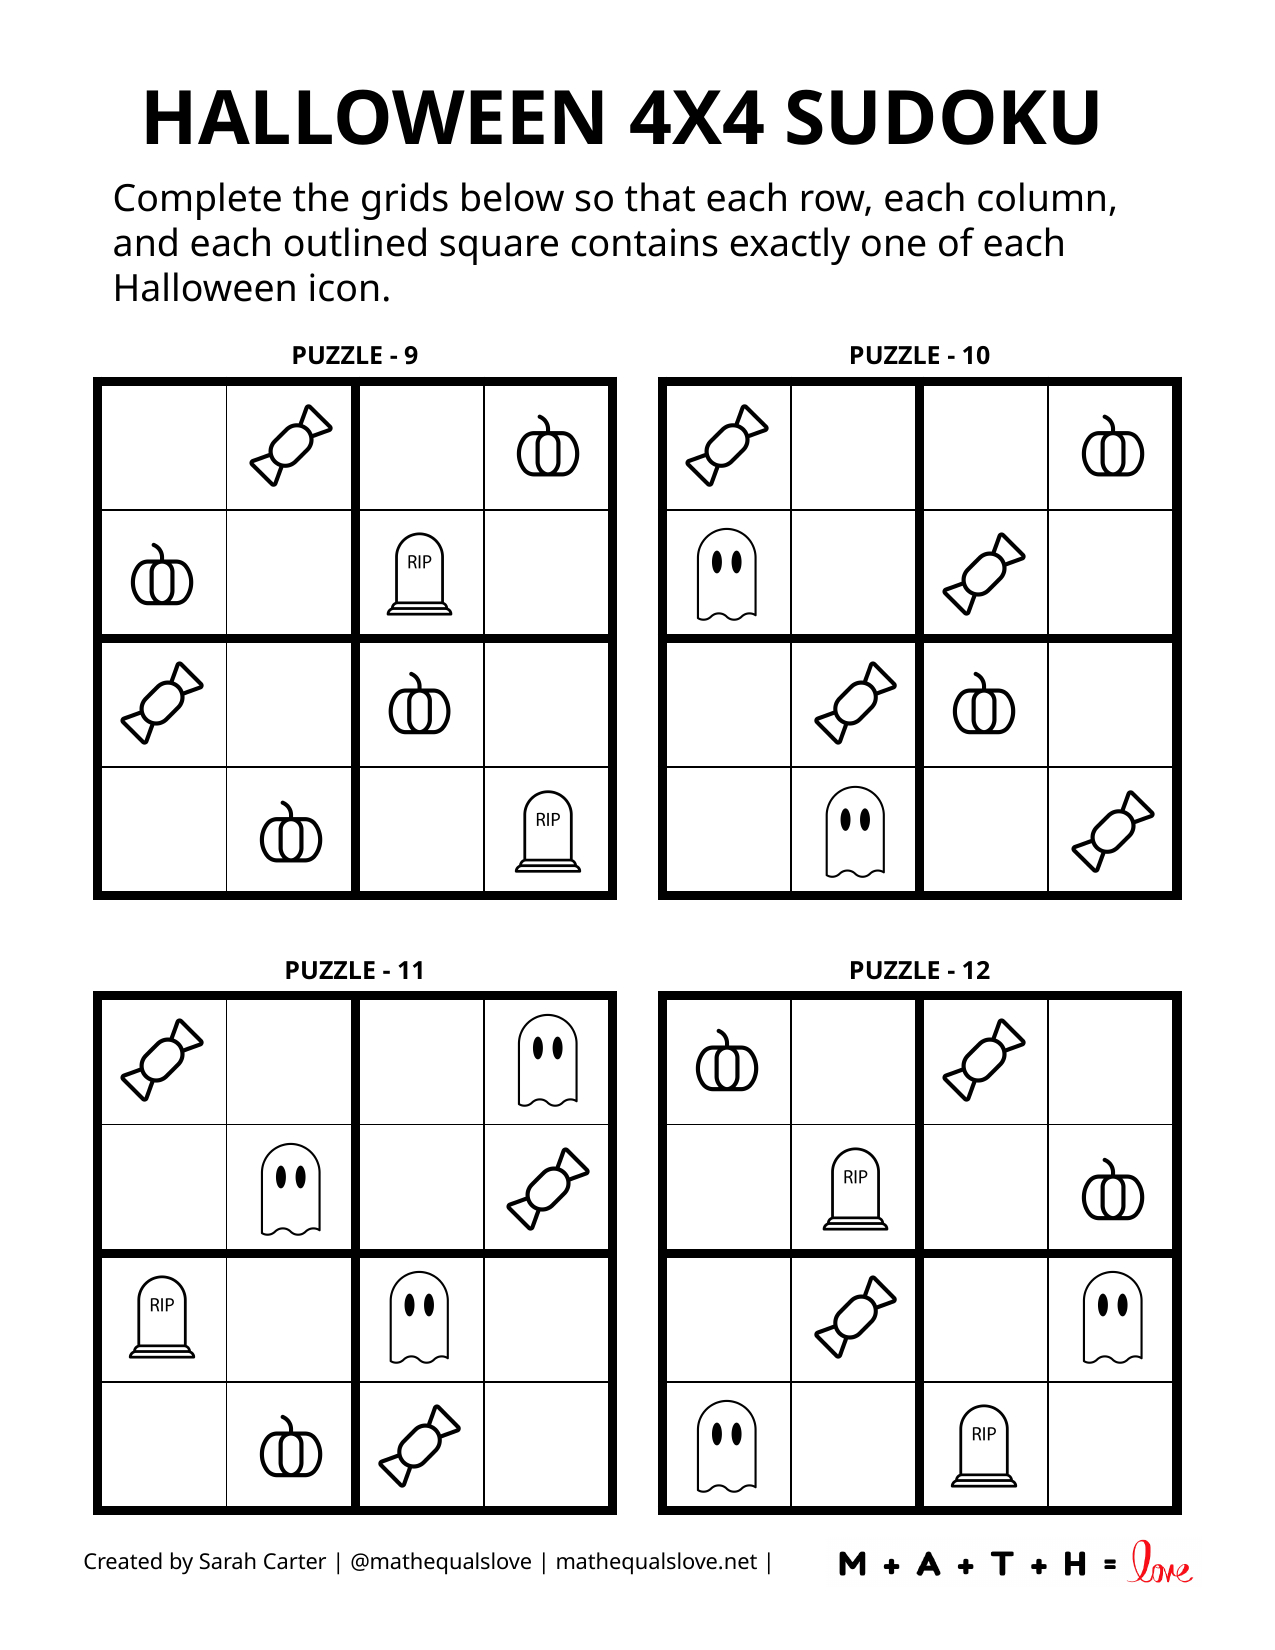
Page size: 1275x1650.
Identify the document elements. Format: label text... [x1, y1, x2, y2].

table_header [360, 1000, 483, 1124]
table_cell [667, 643, 790, 766]
picture [110, 522, 215, 627]
picture [238, 779, 343, 884]
table_cell [792, 1125, 915, 1249]
picture [932, 1394, 1037, 1499]
table_cell [667, 1125, 790, 1249]
picture [110, 1265, 215, 1370]
table_cell [360, 511, 483, 634]
picture [674, 522, 779, 627]
table_cell [792, 768, 915, 891]
table_header [102, 386, 226, 509]
table_cell [485, 768, 608, 891]
table_header [485, 386, 608, 509]
table_cell [1049, 643, 1172, 766]
table_cell [102, 1125, 226, 1249]
picture [803, 1136, 908, 1241]
table_header [227, 386, 351, 509]
table_cell [792, 1258, 915, 1381]
picture [238, 1394, 343, 1499]
table_cell [667, 511, 790, 634]
table_header [924, 1000, 1047, 1124]
picture [1060, 1265, 1165, 1370]
table_cell [924, 1383, 1047, 1506]
table_header [1049, 1000, 1172, 1124]
table_cell [485, 1258, 608, 1381]
table_cell [102, 643, 226, 766]
picture [932, 522, 1037, 627]
picture [496, 1008, 601, 1113]
picture [496, 779, 601, 884]
table_cell [1049, 1125, 1172, 1249]
table_cell [360, 1125, 483, 1249]
picture [110, 650, 215, 755]
table_cell [667, 768, 790, 891]
table_cell [102, 1383, 226, 1506]
picture [496, 1136, 601, 1241]
picture [1060, 393, 1165, 498]
picture [674, 1394, 779, 1499]
picture [367, 1394, 472, 1499]
table_header [792, 386, 915, 509]
table_cell [227, 643, 351, 766]
table_cell [360, 1383, 483, 1506]
picture [367, 1265, 472, 1370]
picture [1060, 1136, 1165, 1241]
table_cell [102, 511, 226, 634]
table_cell [102, 1258, 226, 1381]
text_box Complete the grids below so that each row, each column, and each outlined square contains exactly one of each Halloween icon. [97, 166, 1177, 362]
table_cell [924, 768, 1047, 891]
table_header [360, 386, 483, 509]
picture [367, 522, 472, 627]
table_cell [924, 1258, 1047, 1381]
picture [496, 393, 601, 498]
picture [674, 1008, 779, 1113]
picture [826, 1536, 1203, 1588]
picture [932, 650, 1037, 755]
table_header [1049, 386, 1172, 509]
picture [1060, 779, 1165, 884]
text_box Created by Sarah Carter | @mathequalslove | mathequalslove.net | [68, 1540, 826, 1582]
table_cell [792, 643, 915, 766]
picture [367, 650, 472, 755]
table_cell [792, 511, 915, 634]
table_header [667, 1000, 790, 1124]
table_cell [360, 768, 483, 891]
text_box PUZZLE - 9 [97, 362, 613, 370]
text_box HALLOWEEN 4X4 SUDOKU [68, 62, 1178, 168]
table_header [102, 1000, 226, 1124]
table_cell [924, 1125, 1047, 1249]
table_cell [227, 1125, 351, 1249]
table_cell [924, 511, 1047, 634]
table_cell [667, 1258, 790, 1381]
picture [238, 1136, 343, 1241]
table_cell [227, 1258, 351, 1381]
table_cell [227, 511, 351, 634]
picture [932, 1008, 1037, 1113]
table_cell [360, 643, 483, 766]
table_cell [1049, 1383, 1172, 1506]
table_cell [102, 768, 226, 891]
table_cell [924, 643, 1047, 766]
table_cell [1049, 768, 1172, 891]
table_header [485, 1000, 608, 1124]
table_cell [360, 1258, 483, 1381]
text_box PUZZLE - 10 [662, 362, 1177, 370]
text_box PUZZLE - 11 [97, 954, 613, 985]
table_cell [485, 1125, 608, 1249]
picture [803, 1265, 908, 1370]
table_cell [227, 768, 351, 891]
table_cell [485, 643, 608, 766]
table_cell [485, 511, 608, 634]
picture [238, 393, 343, 498]
table_cell [485, 1383, 608, 1506]
table_header [227, 1000, 351, 1124]
table_cell [1049, 511, 1172, 634]
picture [110, 1008, 215, 1113]
table_cell [792, 1383, 915, 1506]
table_header [924, 386, 1047, 509]
table_cell [227, 1383, 351, 1506]
picture [803, 650, 908, 755]
picture [803, 779, 908, 884]
table_header [792, 1000, 915, 1124]
text_box PUZZLE - 12 [662, 954, 1177, 985]
table_cell [667, 1383, 790, 1506]
picture [674, 393, 779, 498]
table_header [667, 386, 790, 509]
table_cell [1049, 1258, 1172, 1381]
